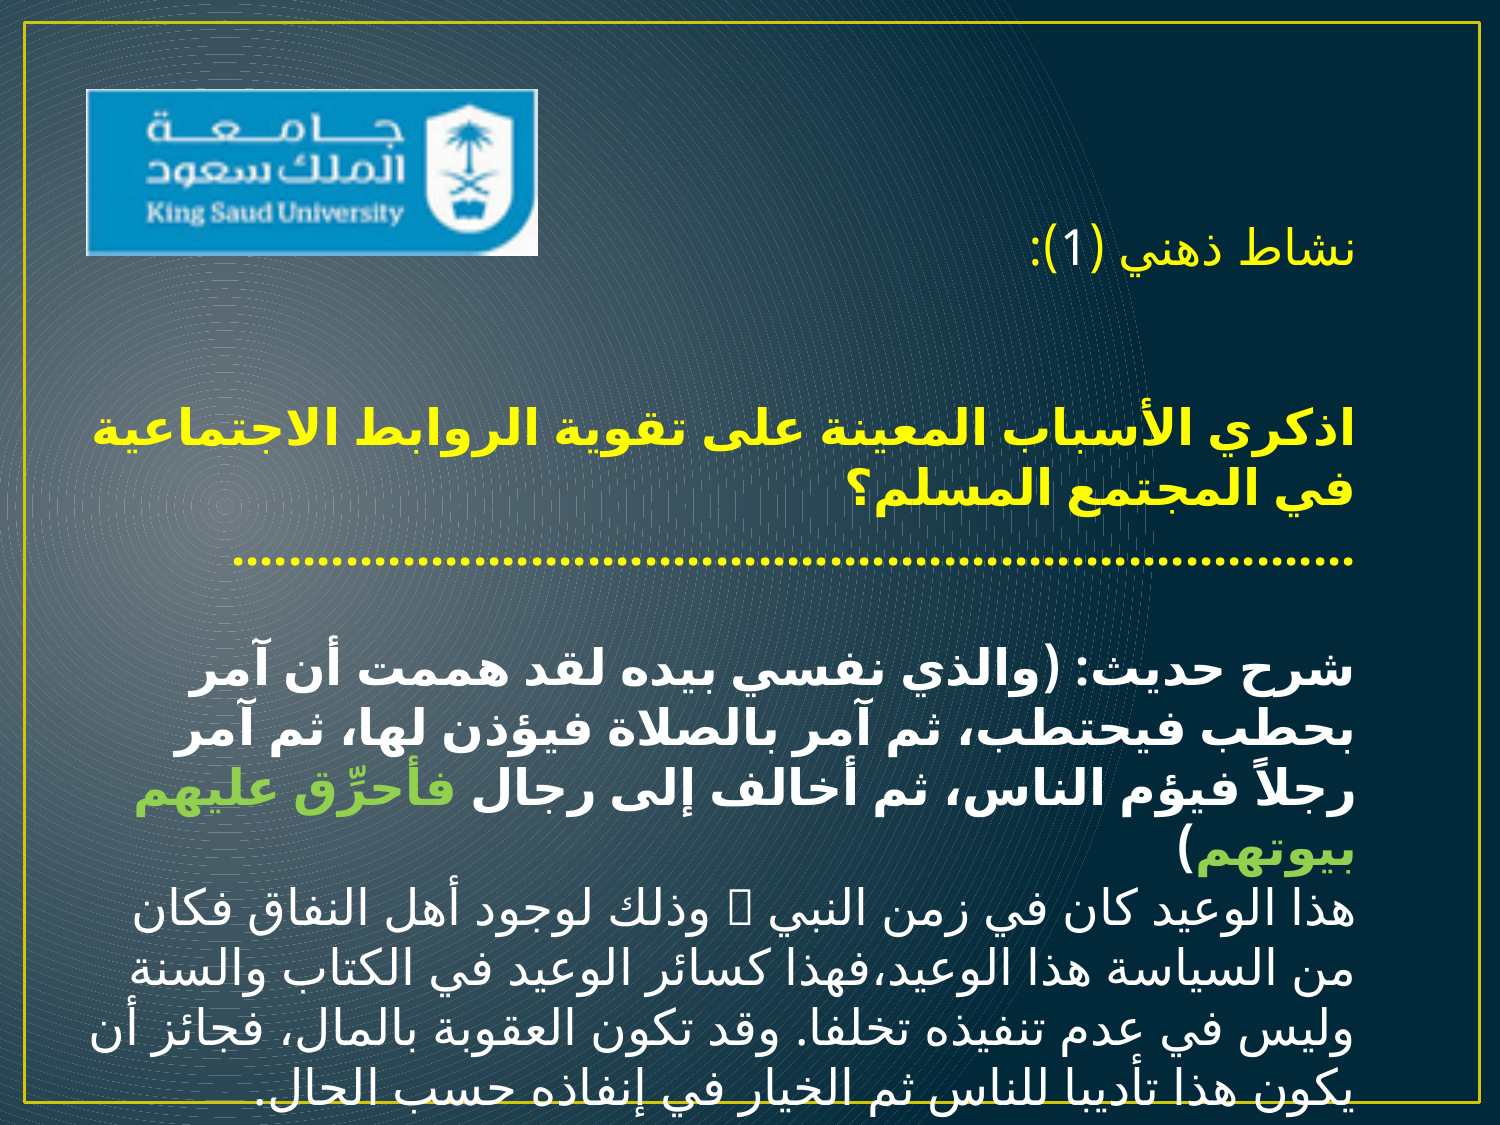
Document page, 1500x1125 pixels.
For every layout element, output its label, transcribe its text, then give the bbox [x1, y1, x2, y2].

text_box نشاط ذهني (1): اذكري الأسباب المعينة على تقوية الروابط الاجتماعية في المجتمع المسلم؟ ............................................................................... شرح حديث: (والذي نفسي بيده لقد هممت أن آمر بحطب فيحتطب، ثم آمر بالصلاة فيؤذن لها، ثم آمر رجلاً فيؤم الناس، ثم أخالف إلى رجال فأحرِّق عليهم بيوتهم) هذا الوعيد كان في زمن النبي  وذلك لوجود أهل النفاق فكان من السياسة هذا الوعيد،فهذا كسائر الوعيد في الكتاب والسنة وليس في عدم تنفيذه تخلفا. وقد تكون العقوبة بالمال، فجائز أن يكون هذا تأديبا للناس ثم الخيار في إنفاذه حسب الحال. [70, 208, 1372, 1125]
picture [85, 89, 538, 256]
